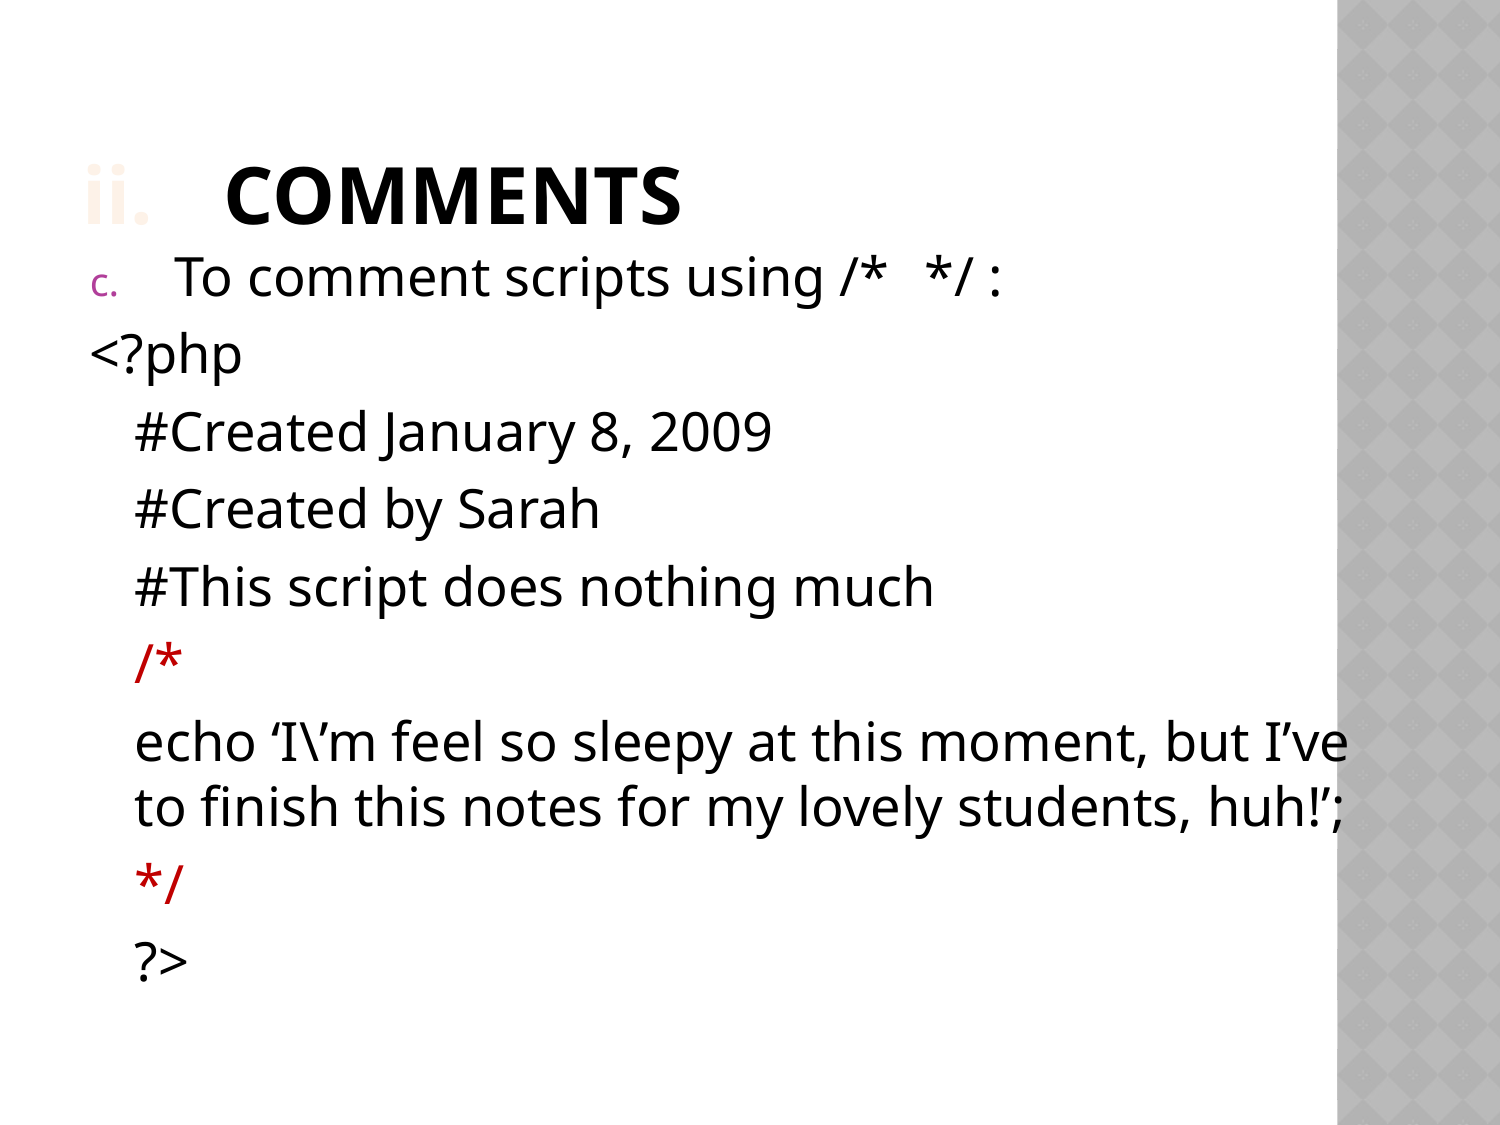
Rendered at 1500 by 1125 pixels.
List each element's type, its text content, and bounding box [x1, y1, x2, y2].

list To comment scripts using /* */ : <?php #Created January 8, 2009 #Created by Sarah #This script does nothing much /* echo ‘I\’m feel so sleepy at this moment, but I’ve to finish this notes for my lovely students, huh!’; */ ?> [75, 234, 1425, 1067]
title Comments [75, 52, 1263, 234]
